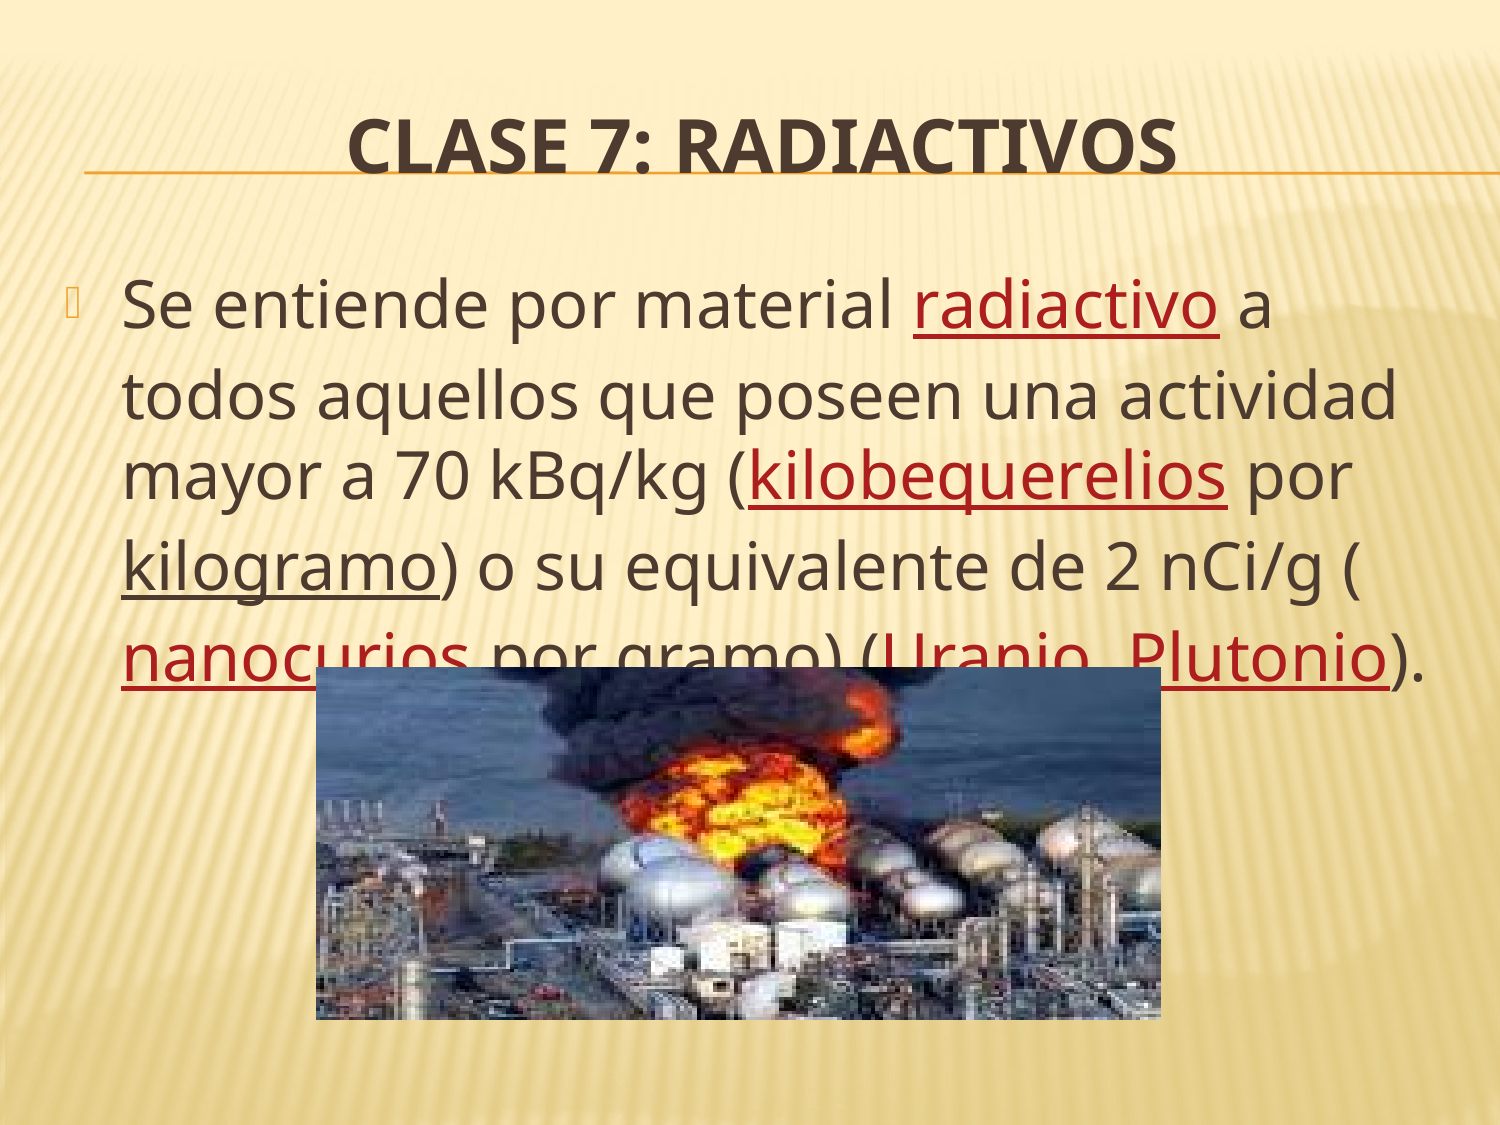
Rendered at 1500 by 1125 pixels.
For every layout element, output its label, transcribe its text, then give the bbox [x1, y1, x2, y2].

list Se entiende por material radiactivo a todos aquellos que poseen una actividad mayor a 70 kBq/kg (kilobequerelios por kilogramo) o su equivalente de 2 nCi/g (nanocurios por gramo) (Uranio, Plutonio). [50, 254, 1475, 998]
picture [316, 667, 1161, 1020]
title Clase 7: Radiactivos [50, 75, 1475, 213]
